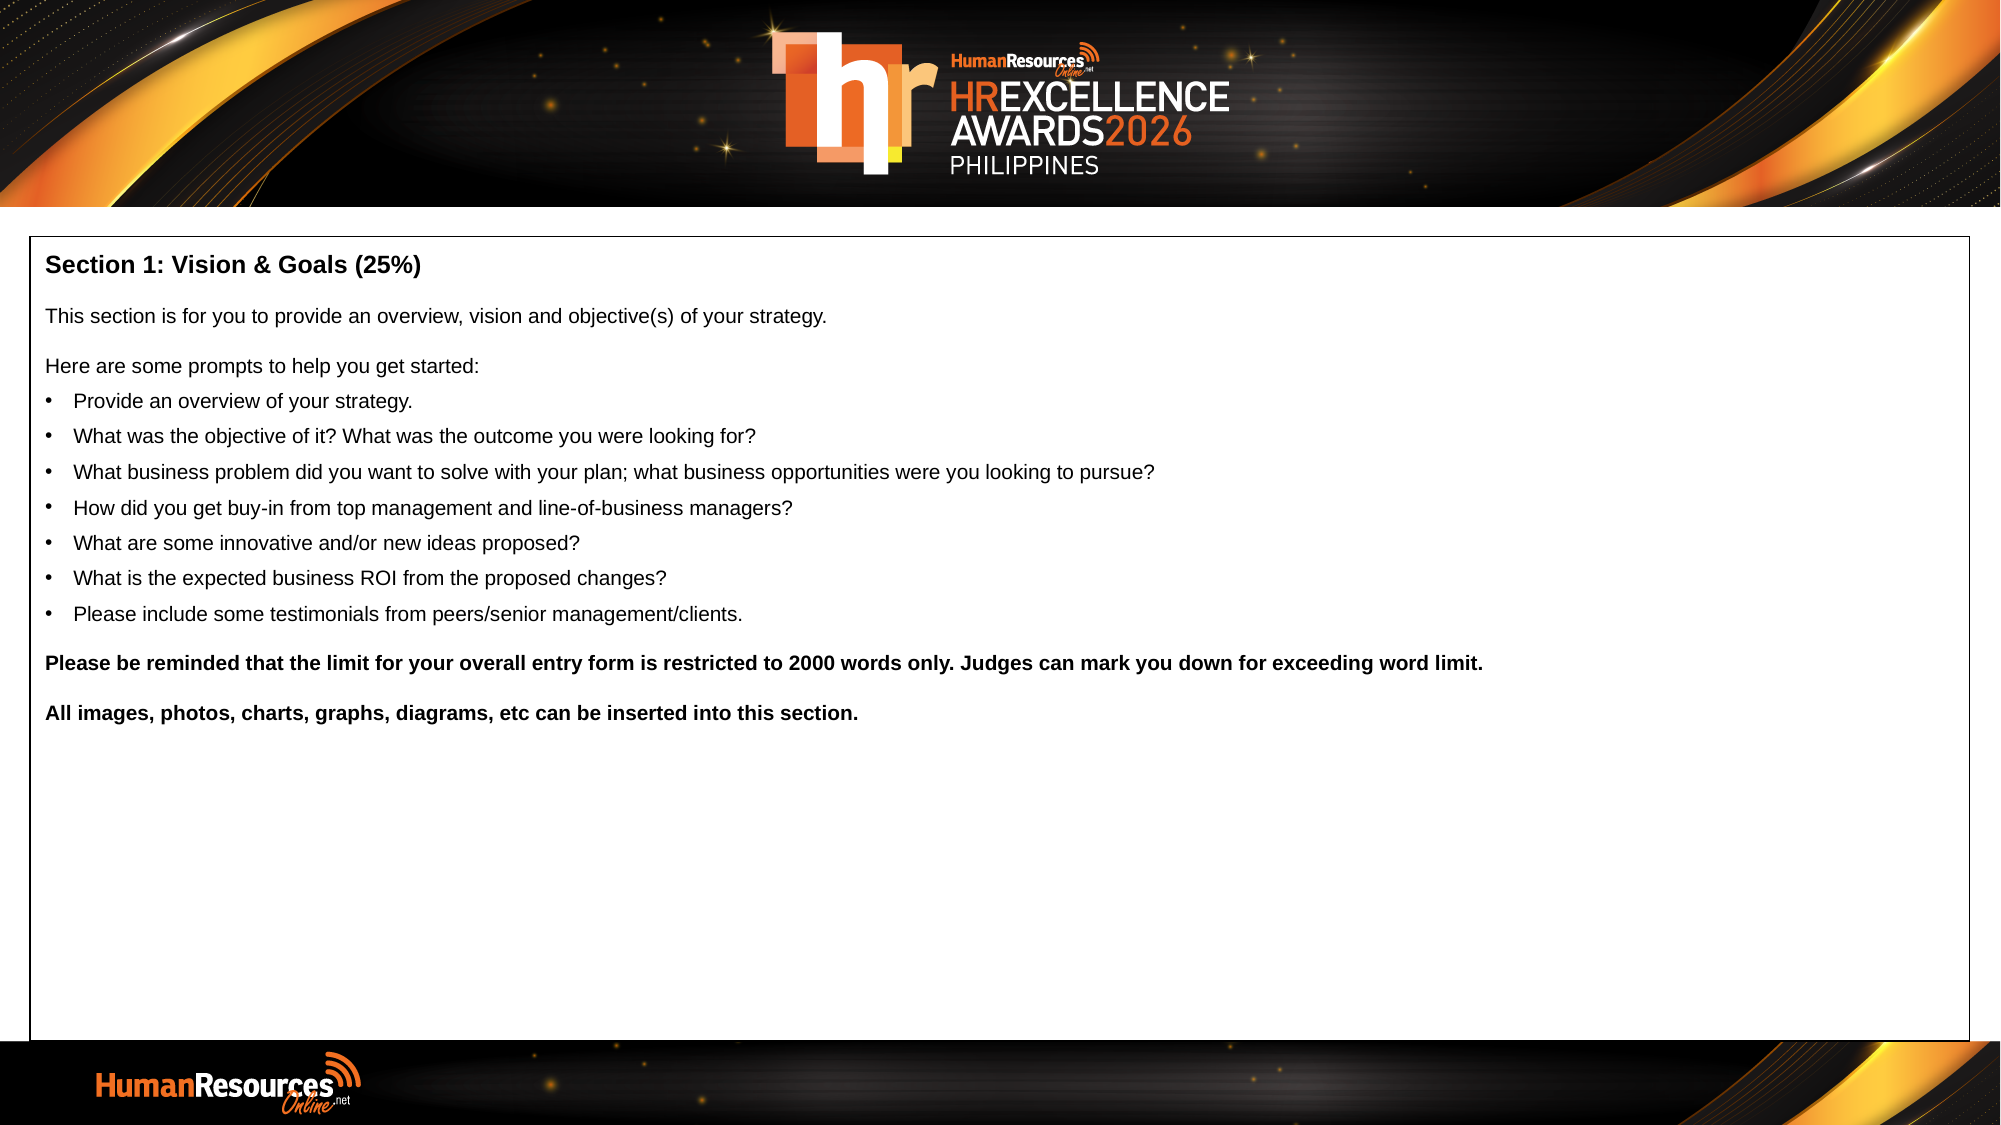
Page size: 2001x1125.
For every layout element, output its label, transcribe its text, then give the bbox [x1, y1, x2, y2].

text_box Section 1: Vision & Goals (25%) This section is for you to provide an overview, vision and objective(s) of your strategy. Here are some prompts to help you get started: Provide an overview of your strategy. What was the objective of it? What was the outcome you were looking for? What business problem did you want to solve with your plan; what business opportunities were you looking to pursue? How did you get buy-in from top management and line-of-business managers? What are some innovative and/or new ideas proposed? What is the expected business ROI from the proposed changes? Please include some testimonials from peers/senior management/clients. Please be reminded that the limit for your overall entry form is restricted to 2000 words only. Judges can mark you down for exceeding word limit. All images, photos, charts, graphs, diagrams, etc can be inserted into this section. [30, 236, 1970, 1042]
picture [0, 0, 2001, 1125]
